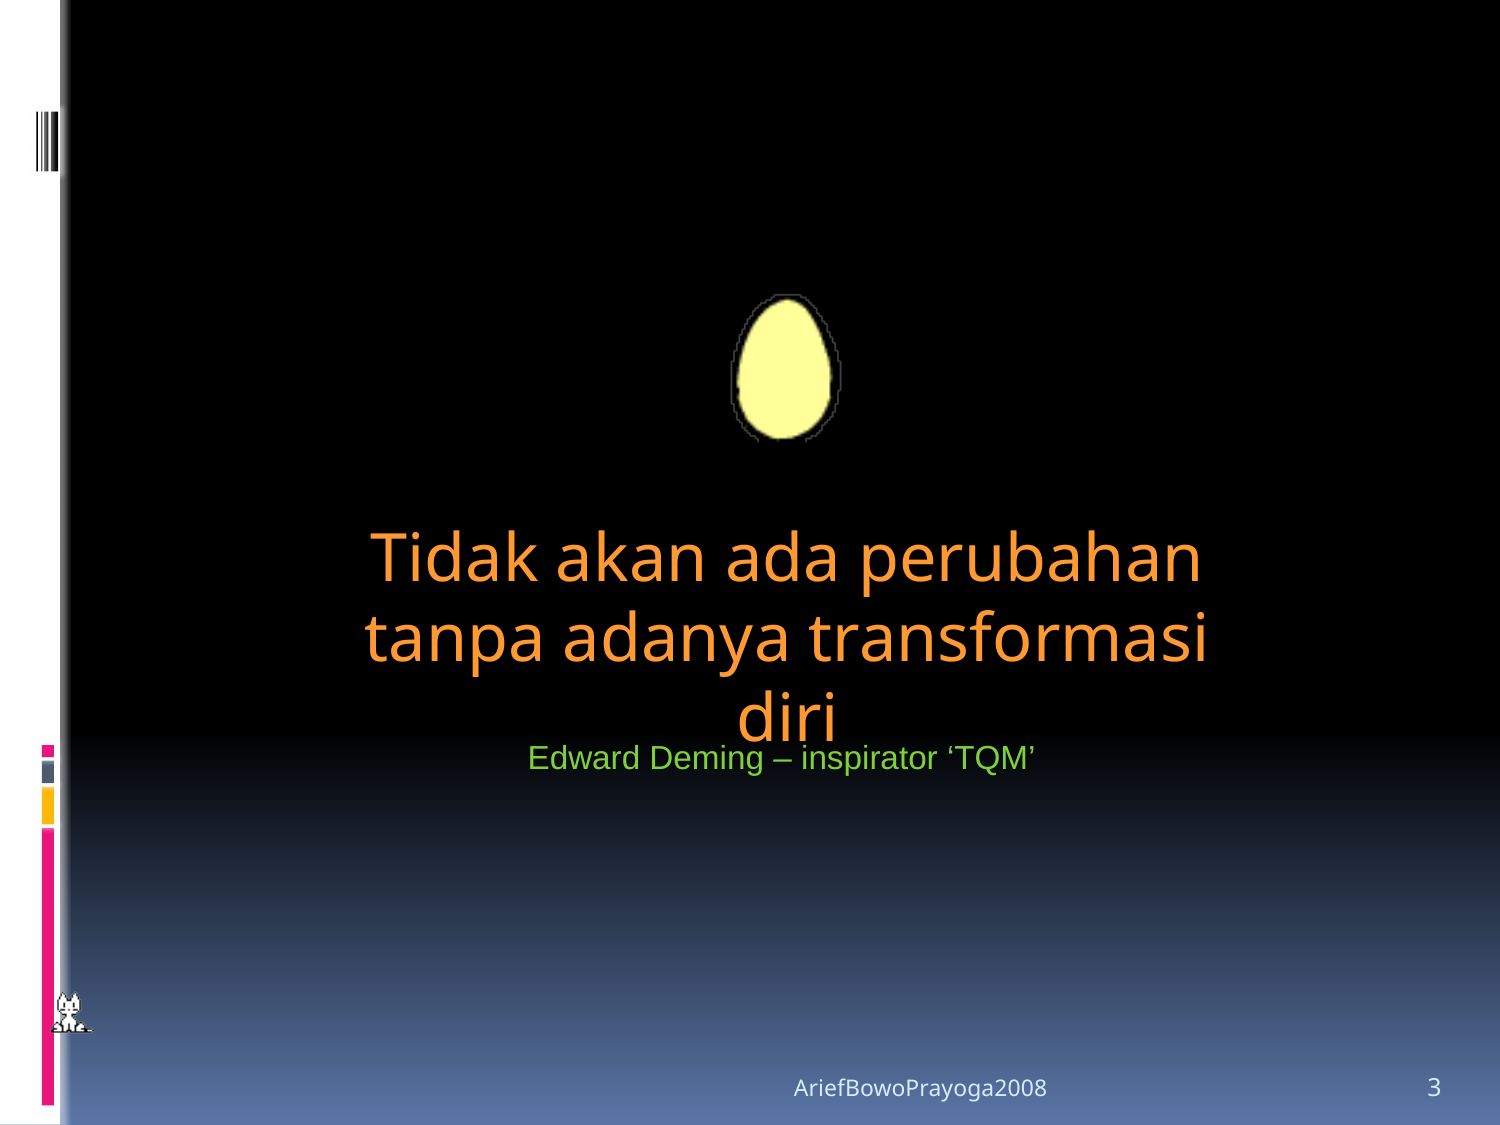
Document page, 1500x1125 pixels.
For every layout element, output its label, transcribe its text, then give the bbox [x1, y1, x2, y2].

picture [43, 987, 94, 1038]
footer AriefBowoPrayoga2008 [150, 1052, 1063, 1113]
text_box Edward Deming – inspirator ‘TQM’ [512, 728, 1052, 784]
text_box Tidak akan ada perubahan tanpa adanya transformasi diri [299, 507, 1275, 762]
picture [686, 236, 901, 443]
slide_number 3 [1412, 1052, 1488, 1113]
